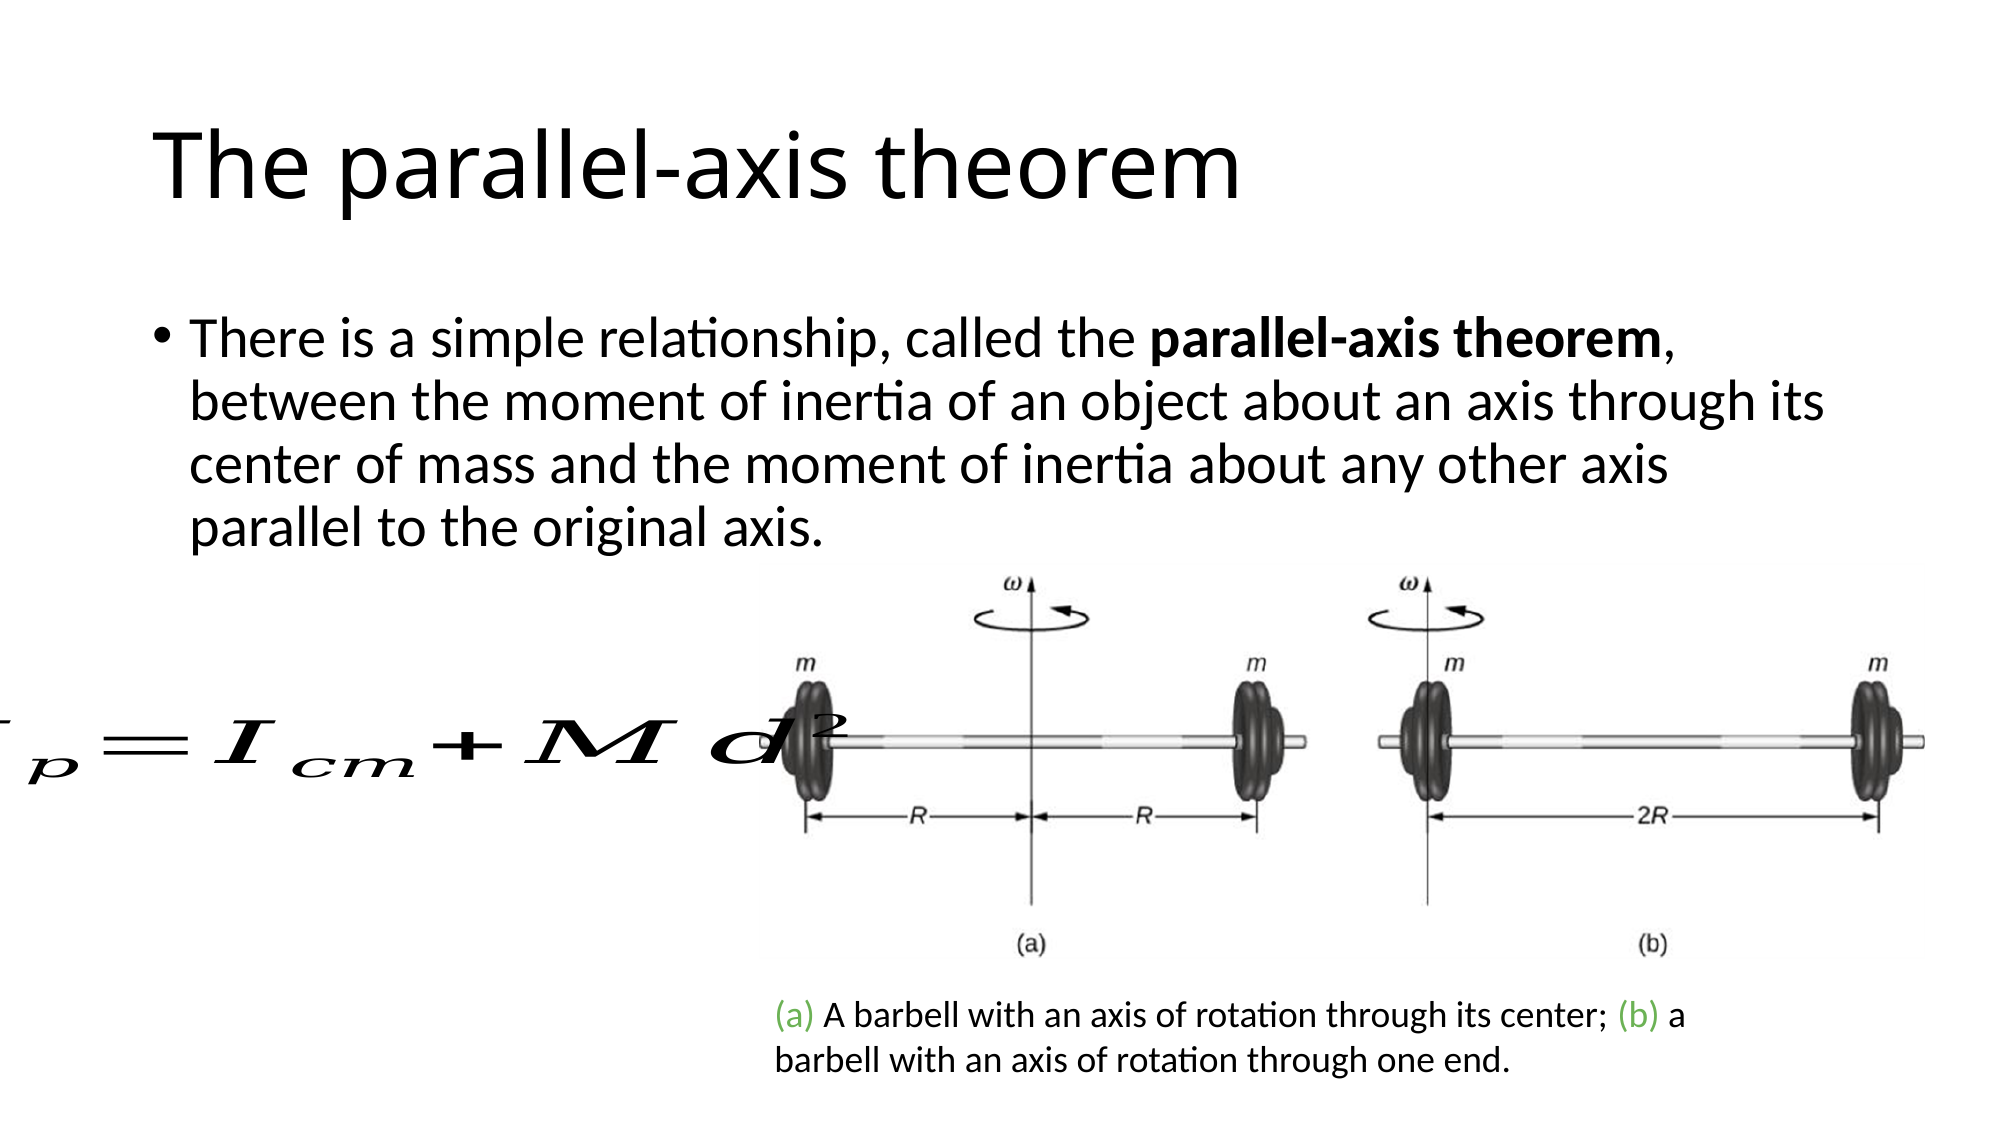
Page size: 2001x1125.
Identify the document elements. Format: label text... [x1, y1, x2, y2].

title The parallel-axis theorem [137, 59, 1863, 278]
text_box (a) A barbell with an axis of rotation through its center; (b) a barbell with an axis of rotation through one end. [759, 1014, 1760, 1088]
picture [759, 507, 1925, 1014]
list There is a simple relationship, called the parallel-axis theorem, between the moment of inertia of an object about an axis through its center of mass and the moment of inertia about any other axis parallel to the original axis. [137, 299, 1863, 1014]
